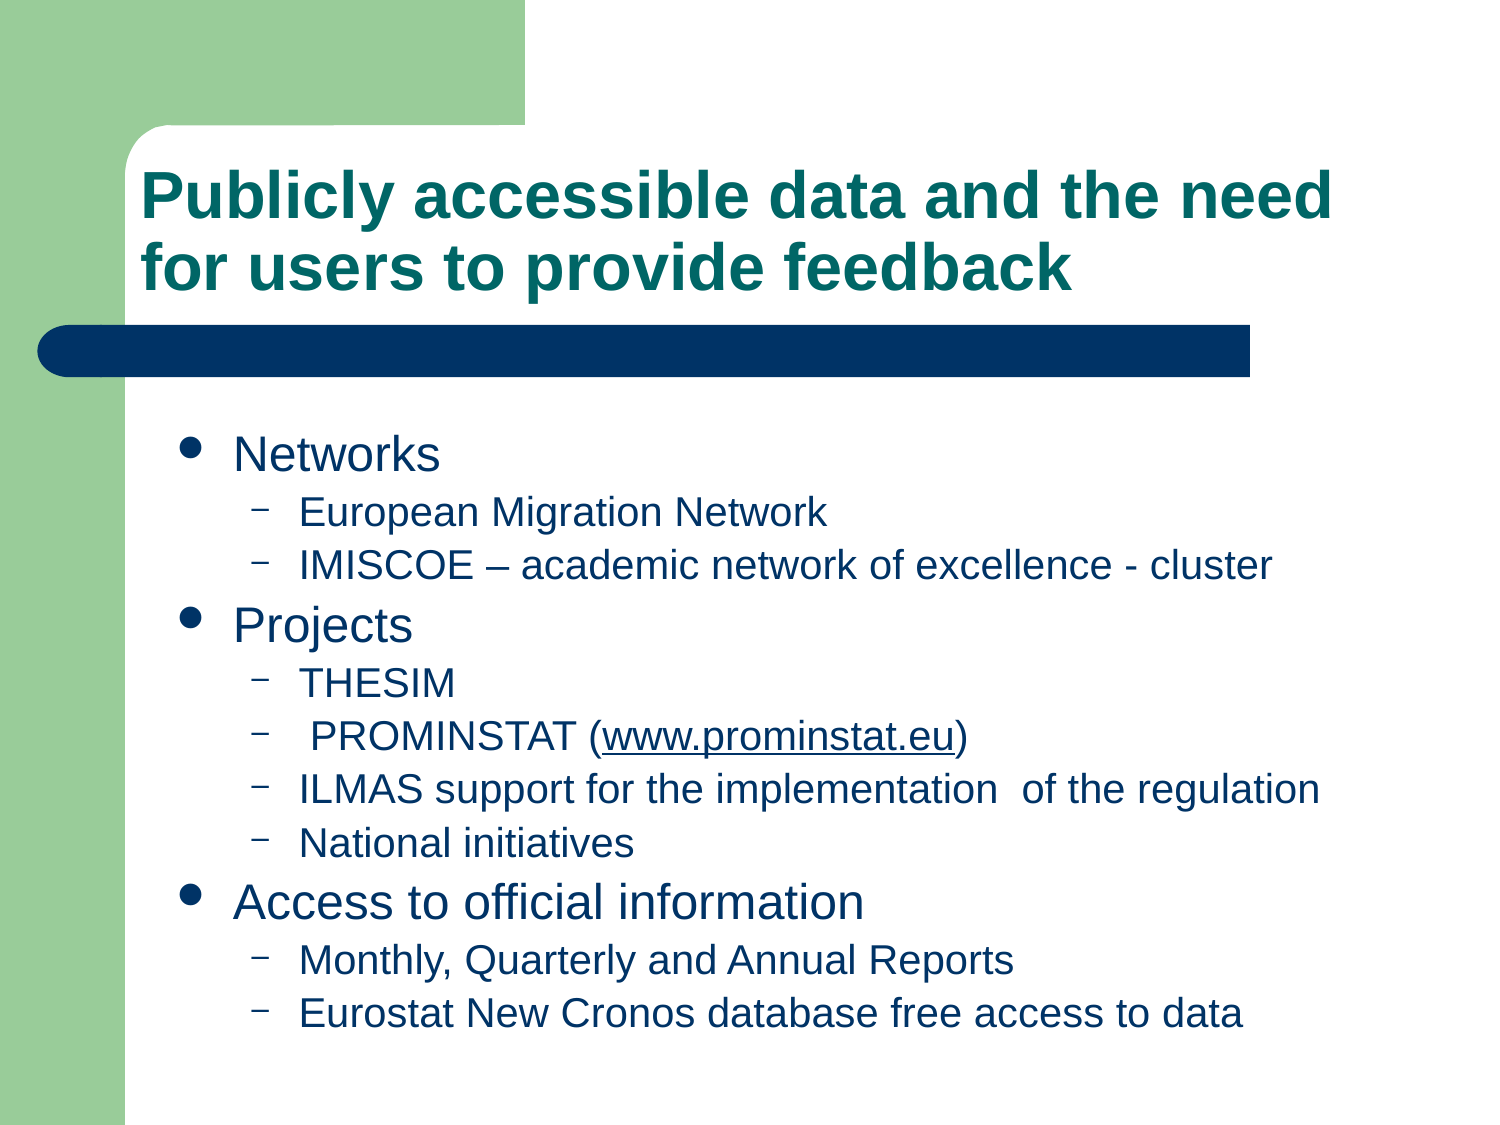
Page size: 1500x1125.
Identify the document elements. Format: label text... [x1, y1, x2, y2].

list Networks European Migration Network IMISCOE – academic network of excellence - cluster Projects THESIM PROMINSTAT (www.prominstat.eu) ILMAS support for the implementation of the regulation National initiatives Access to official information Monthly, Quarterly and Annual Reports Eurostat New Cronos database free access to data [161, 420, 1400, 999]
title Publicly accessible data and the need for users to provide feedback [124, 124, 1426, 313]
